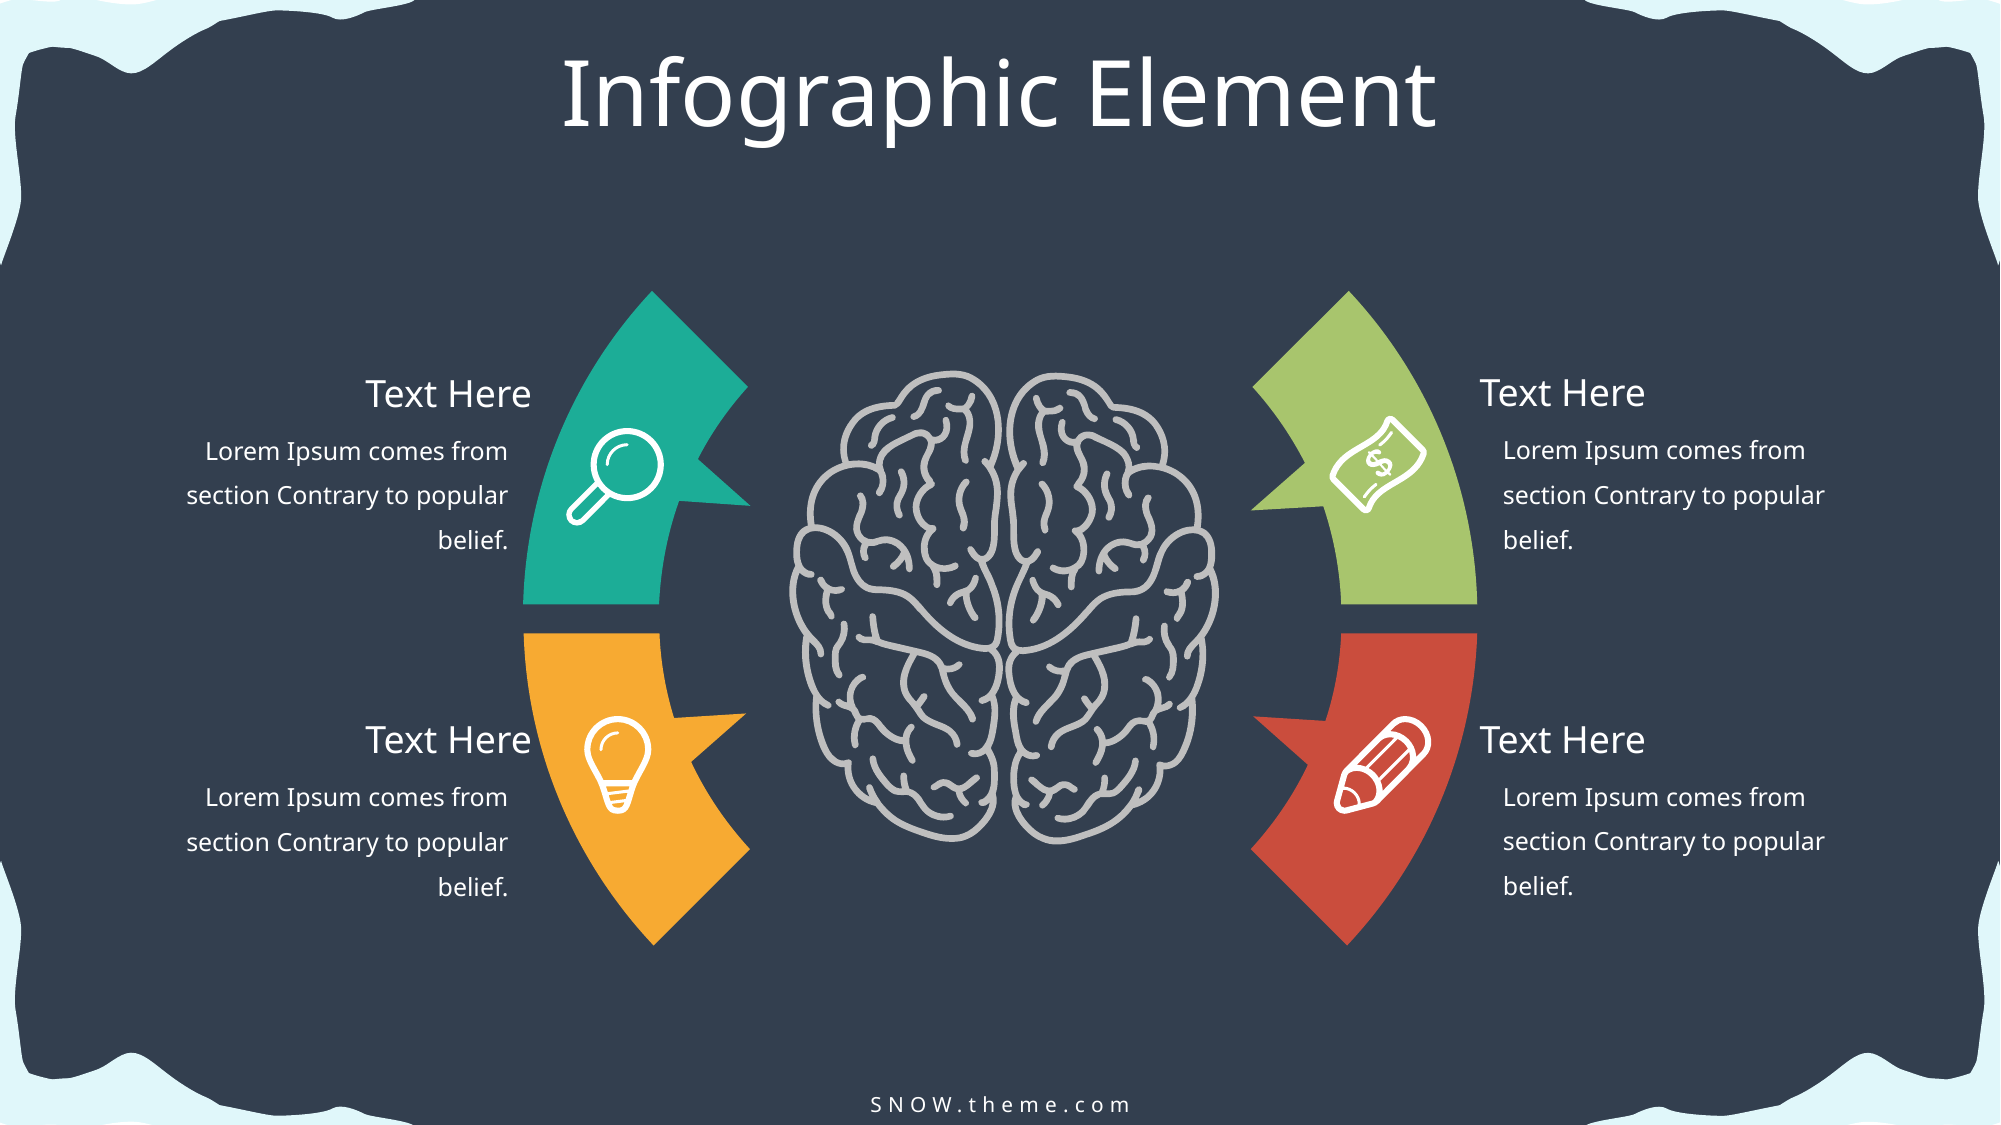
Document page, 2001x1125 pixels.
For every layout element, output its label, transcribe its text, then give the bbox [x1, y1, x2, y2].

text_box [566, 427, 664, 526]
text_box [1250, 633, 1478, 946]
text_box Text Here [350, 362, 547, 423]
text_box [523, 633, 750, 946]
text_box Infographic Element [546, 27, 1454, 153]
text_box Lorem Ipsum comes from section Contrary to popular belief. [1488, 758, 1889, 909]
text_box Text Here [350, 708, 547, 769]
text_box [584, 716, 652, 814]
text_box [1329, 415, 1427, 514]
text_box Text Here [1464, 362, 1662, 422]
text_box [523, 290, 751, 605]
text_box Lorem Ipsum comes from section Contrary to popular belief. [124, 758, 524, 909]
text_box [784, 369, 1224, 845]
text_box Lorem Ipsum comes from section Contrary to popular belief. [1488, 412, 1889, 562]
text_box [1250, 290, 1478, 605]
text_box [1333, 716, 1432, 814]
text_box Lorem Ipsum comes from section Contrary to popular belief. [124, 412, 524, 563]
text_box Text Here [1464, 708, 1662, 768]
